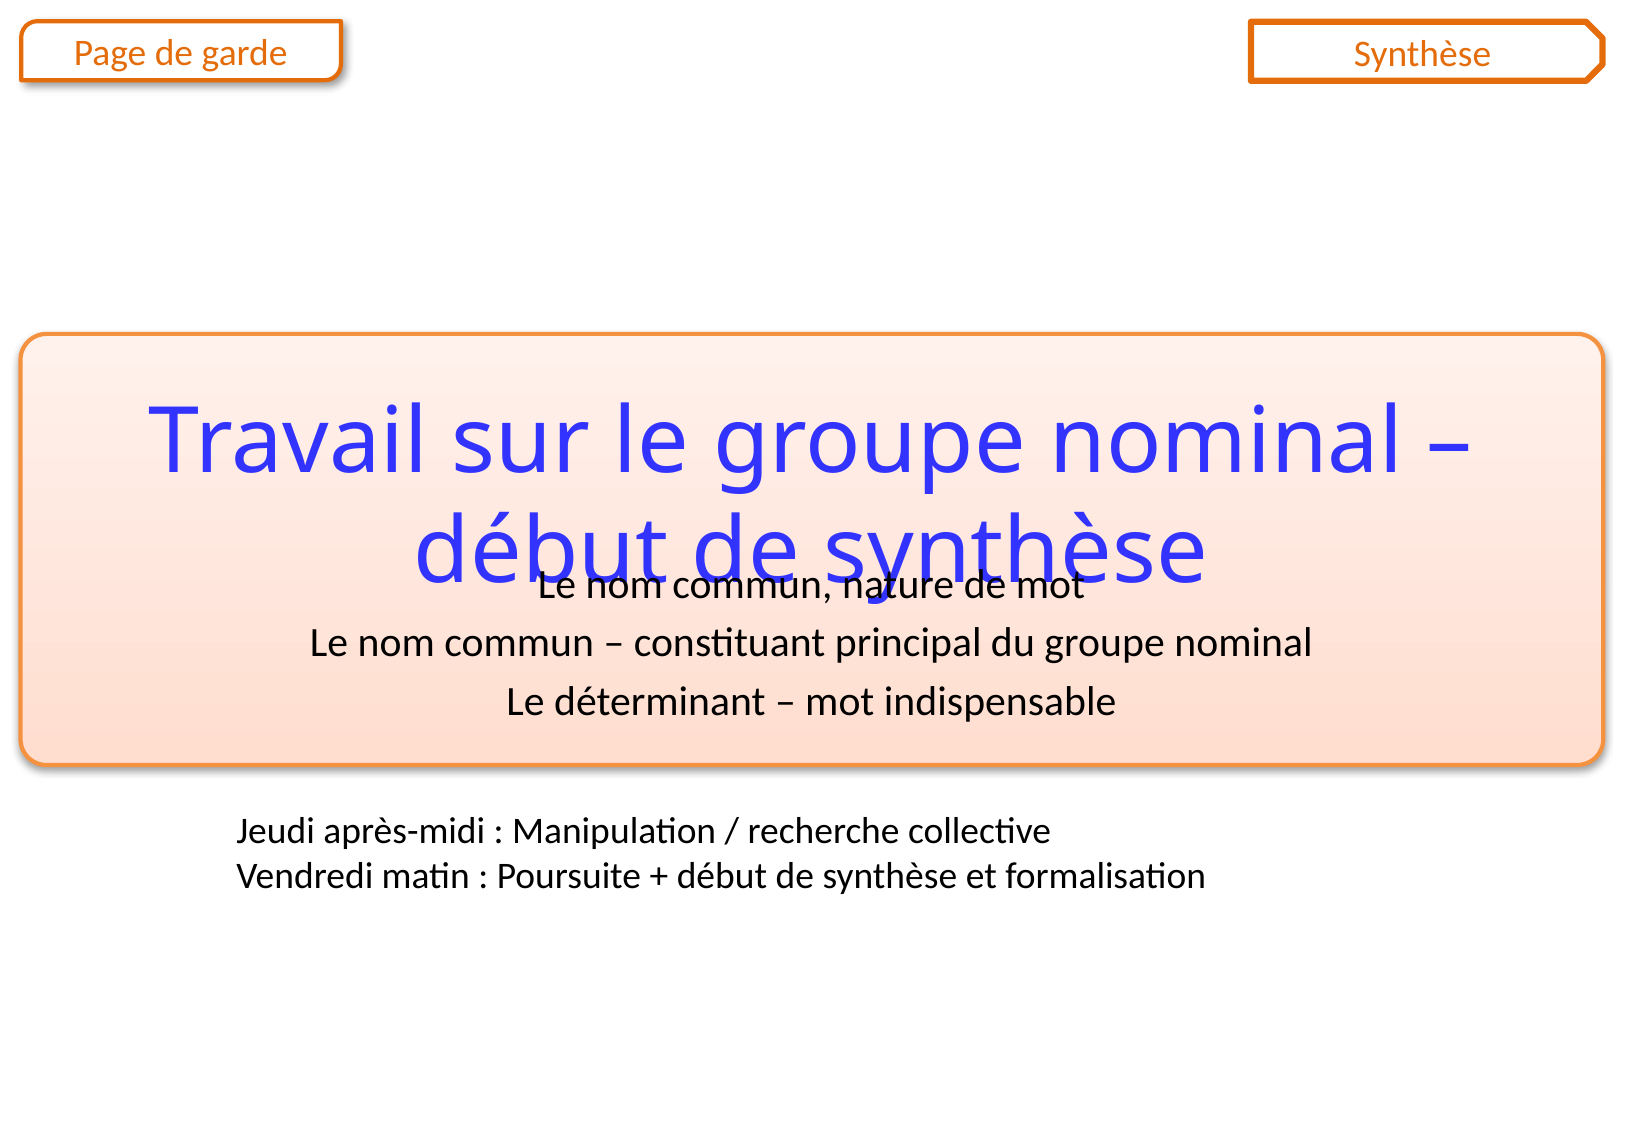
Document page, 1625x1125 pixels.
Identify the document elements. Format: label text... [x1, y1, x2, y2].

list Le nom commun, nature de mot Le nom commun – constituant principal du groupe nominal Le déterminant – mot indispensable [20, 549, 1603, 766]
title Travail sur le groupe nominal – début de synthèse [20, 431, 1603, 549]
text_box Jeudi après-midi : Manipulation / recherche collective Vendredi matin : Poursuite + début de synthèse et formalisation [221, 798, 1509, 904]
